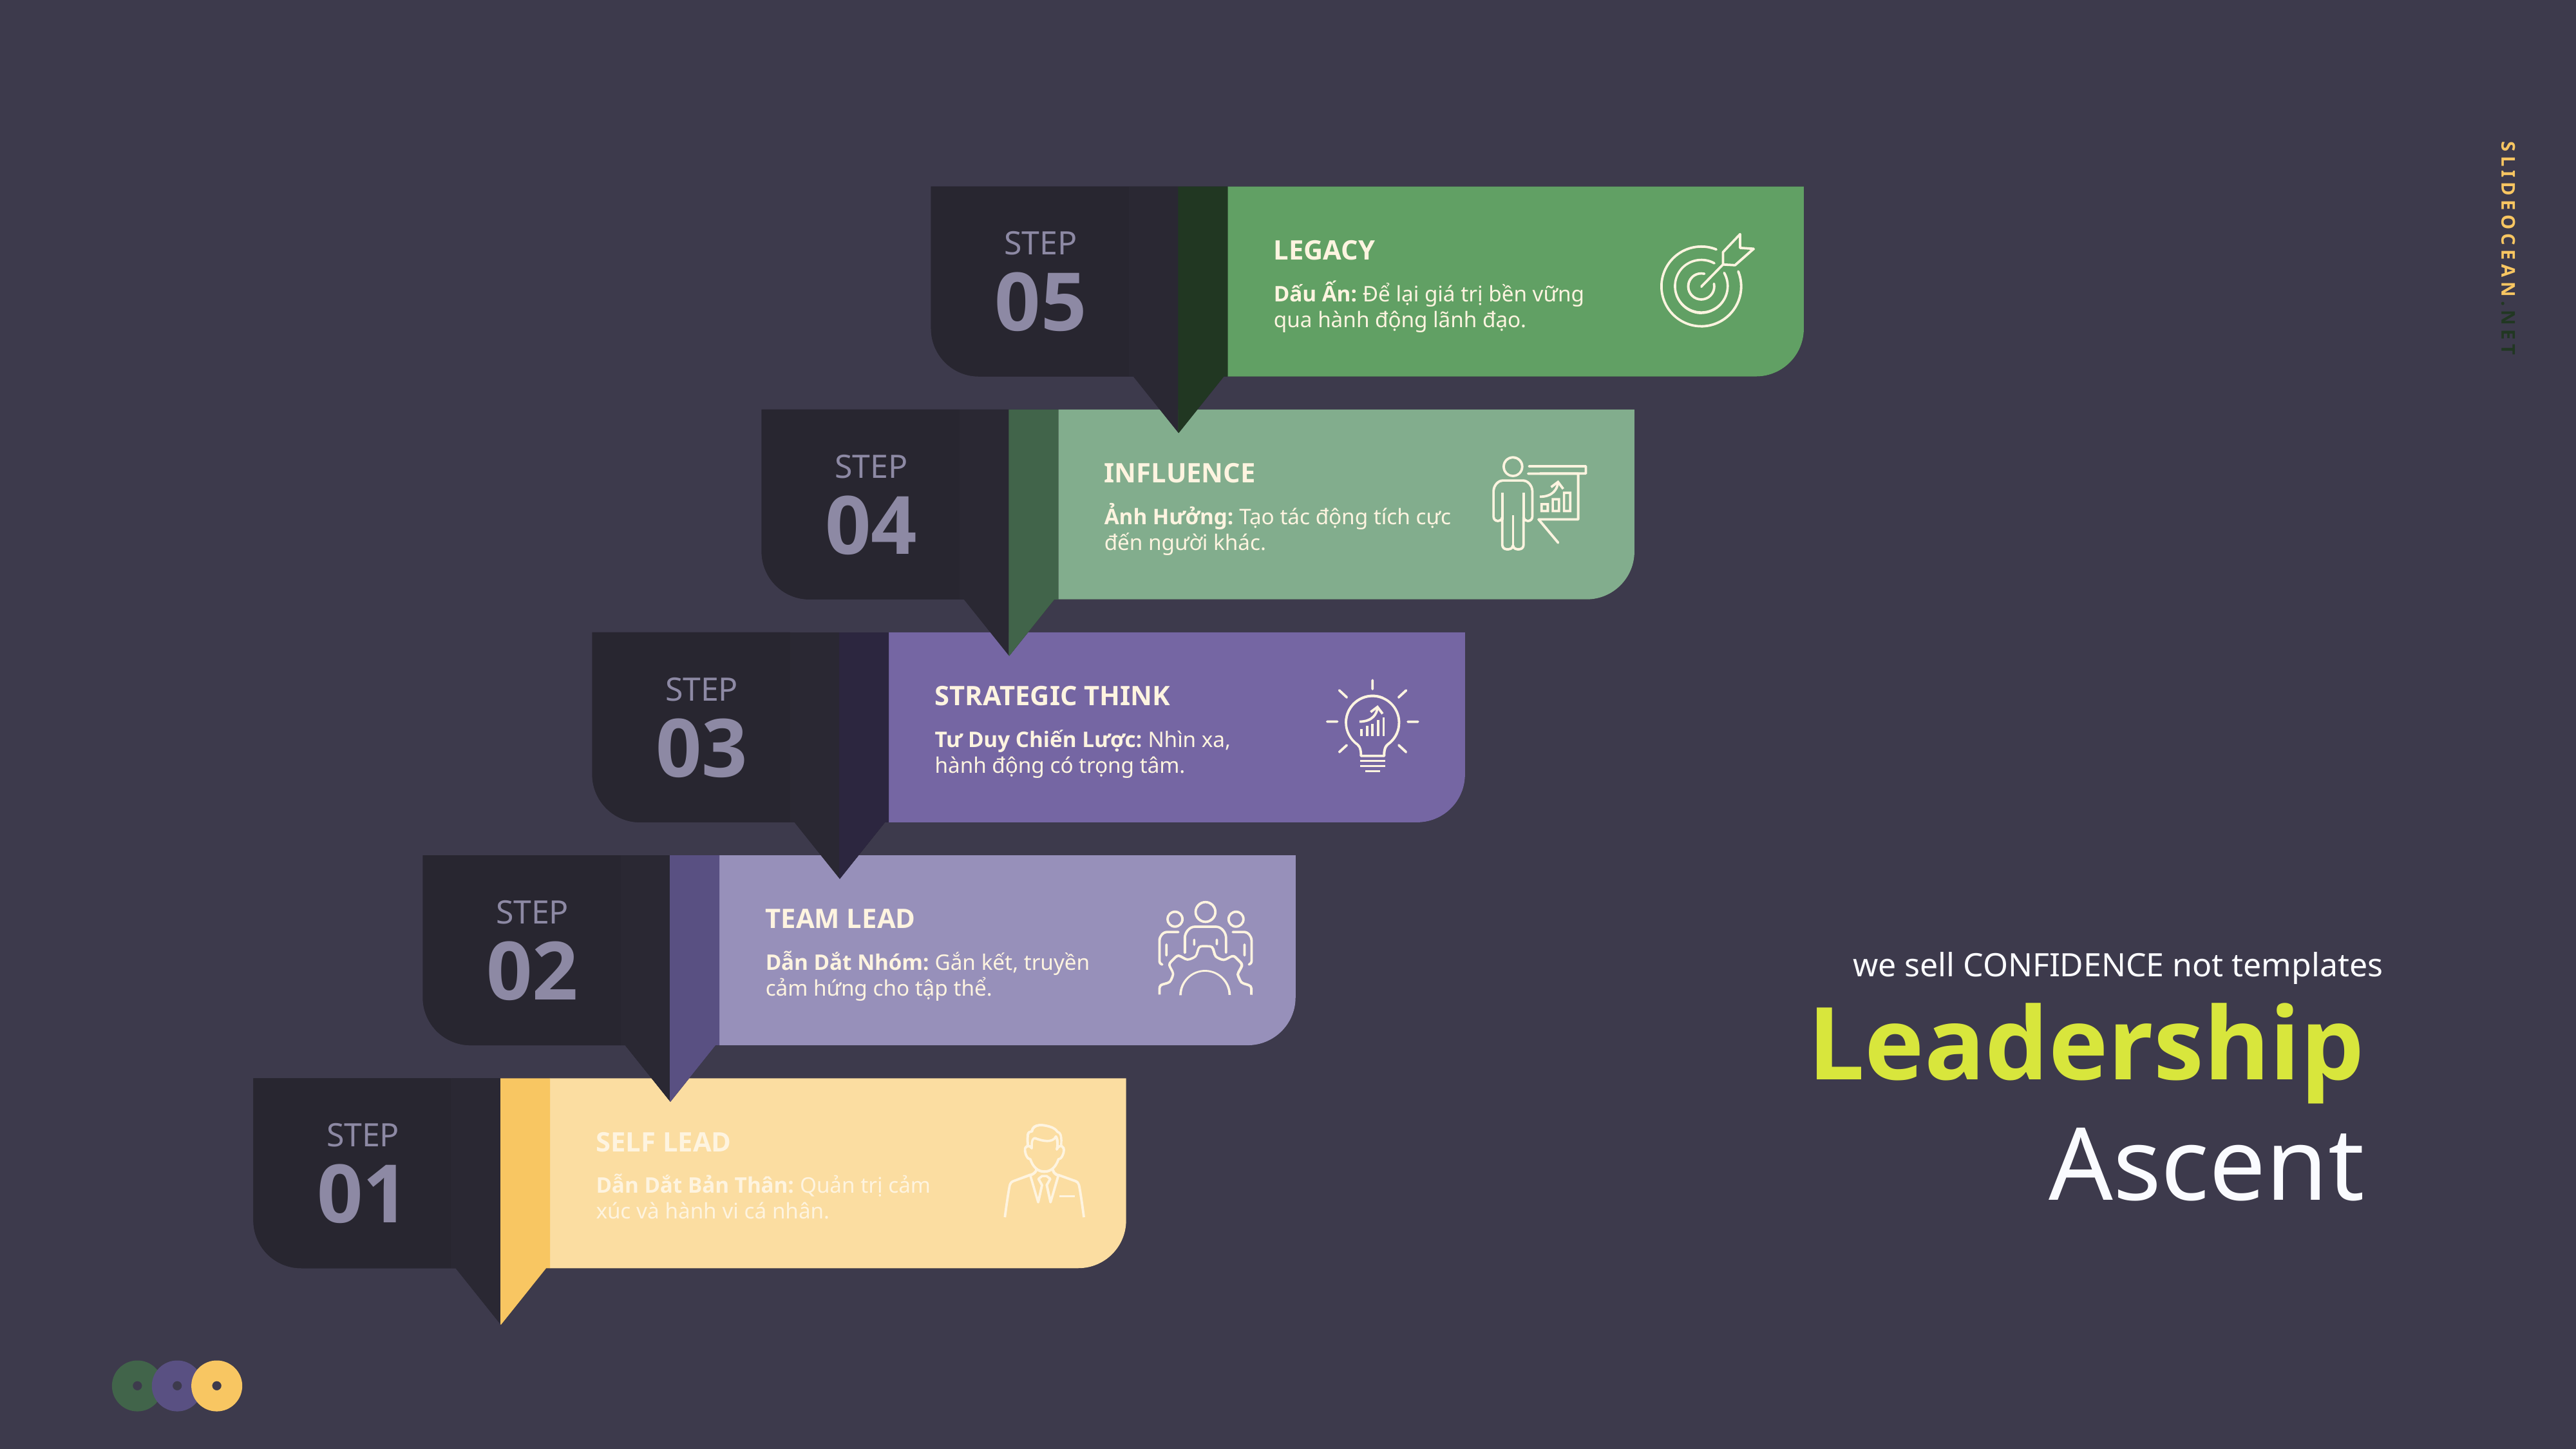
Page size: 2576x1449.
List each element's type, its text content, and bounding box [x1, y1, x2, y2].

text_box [252, 1077, 1127, 1325]
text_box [1492, 455, 1587, 551]
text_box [592, 632, 1466, 880]
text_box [746, 901, 1153, 1011]
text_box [1157, 900, 1253, 996]
text_box Leadership Ascent [1798, 974, 2374, 1226]
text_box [952, 222, 1130, 329]
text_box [274, 1114, 452, 1220]
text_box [444, 891, 621, 998]
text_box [422, 855, 1296, 1103]
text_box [931, 186, 1804, 433]
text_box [915, 678, 1322, 788]
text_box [1084, 455, 1492, 565]
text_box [1660, 232, 1756, 328]
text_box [1003, 1123, 1086, 1218]
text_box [1325, 678, 1420, 773]
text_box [761, 409, 1635, 657]
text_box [613, 668, 791, 775]
text_box we sell CONFIDENCE not templates [1843, 939, 2393, 988]
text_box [782, 445, 960, 552]
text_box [576, 1124, 983, 1234]
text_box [1254, 232, 1661, 342]
